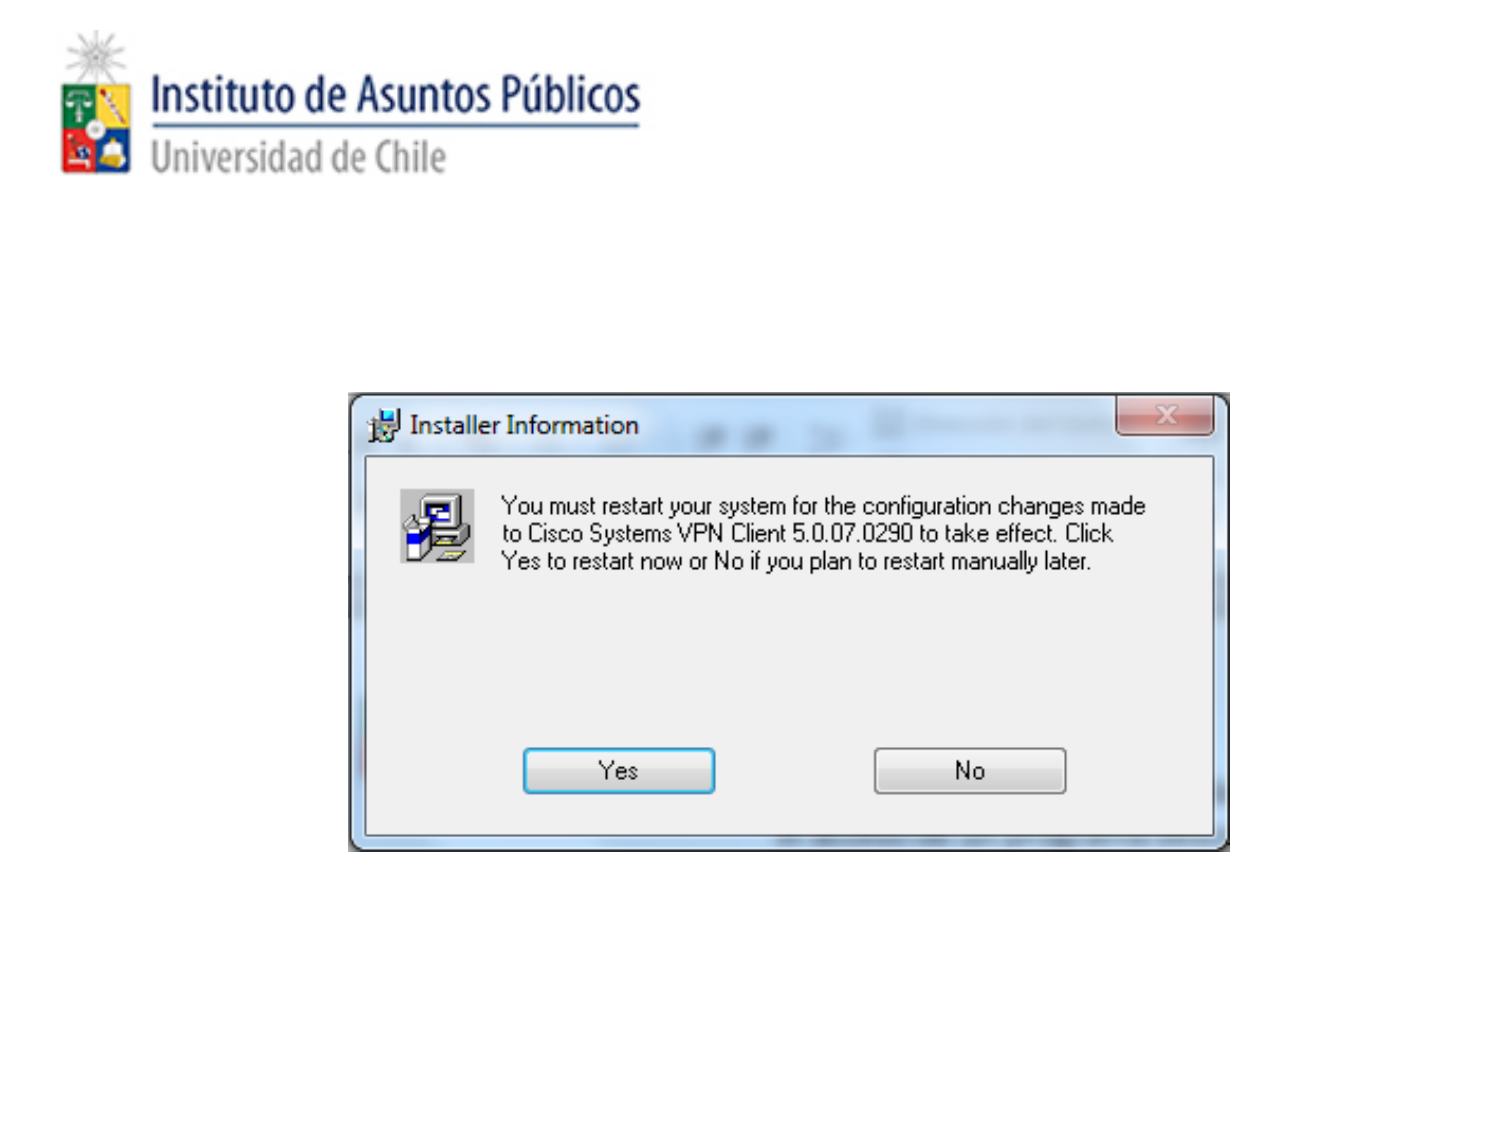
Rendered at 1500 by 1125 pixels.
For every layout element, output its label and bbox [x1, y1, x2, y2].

picture [29, 30, 705, 209]
picture [348, 392, 1230, 852]
